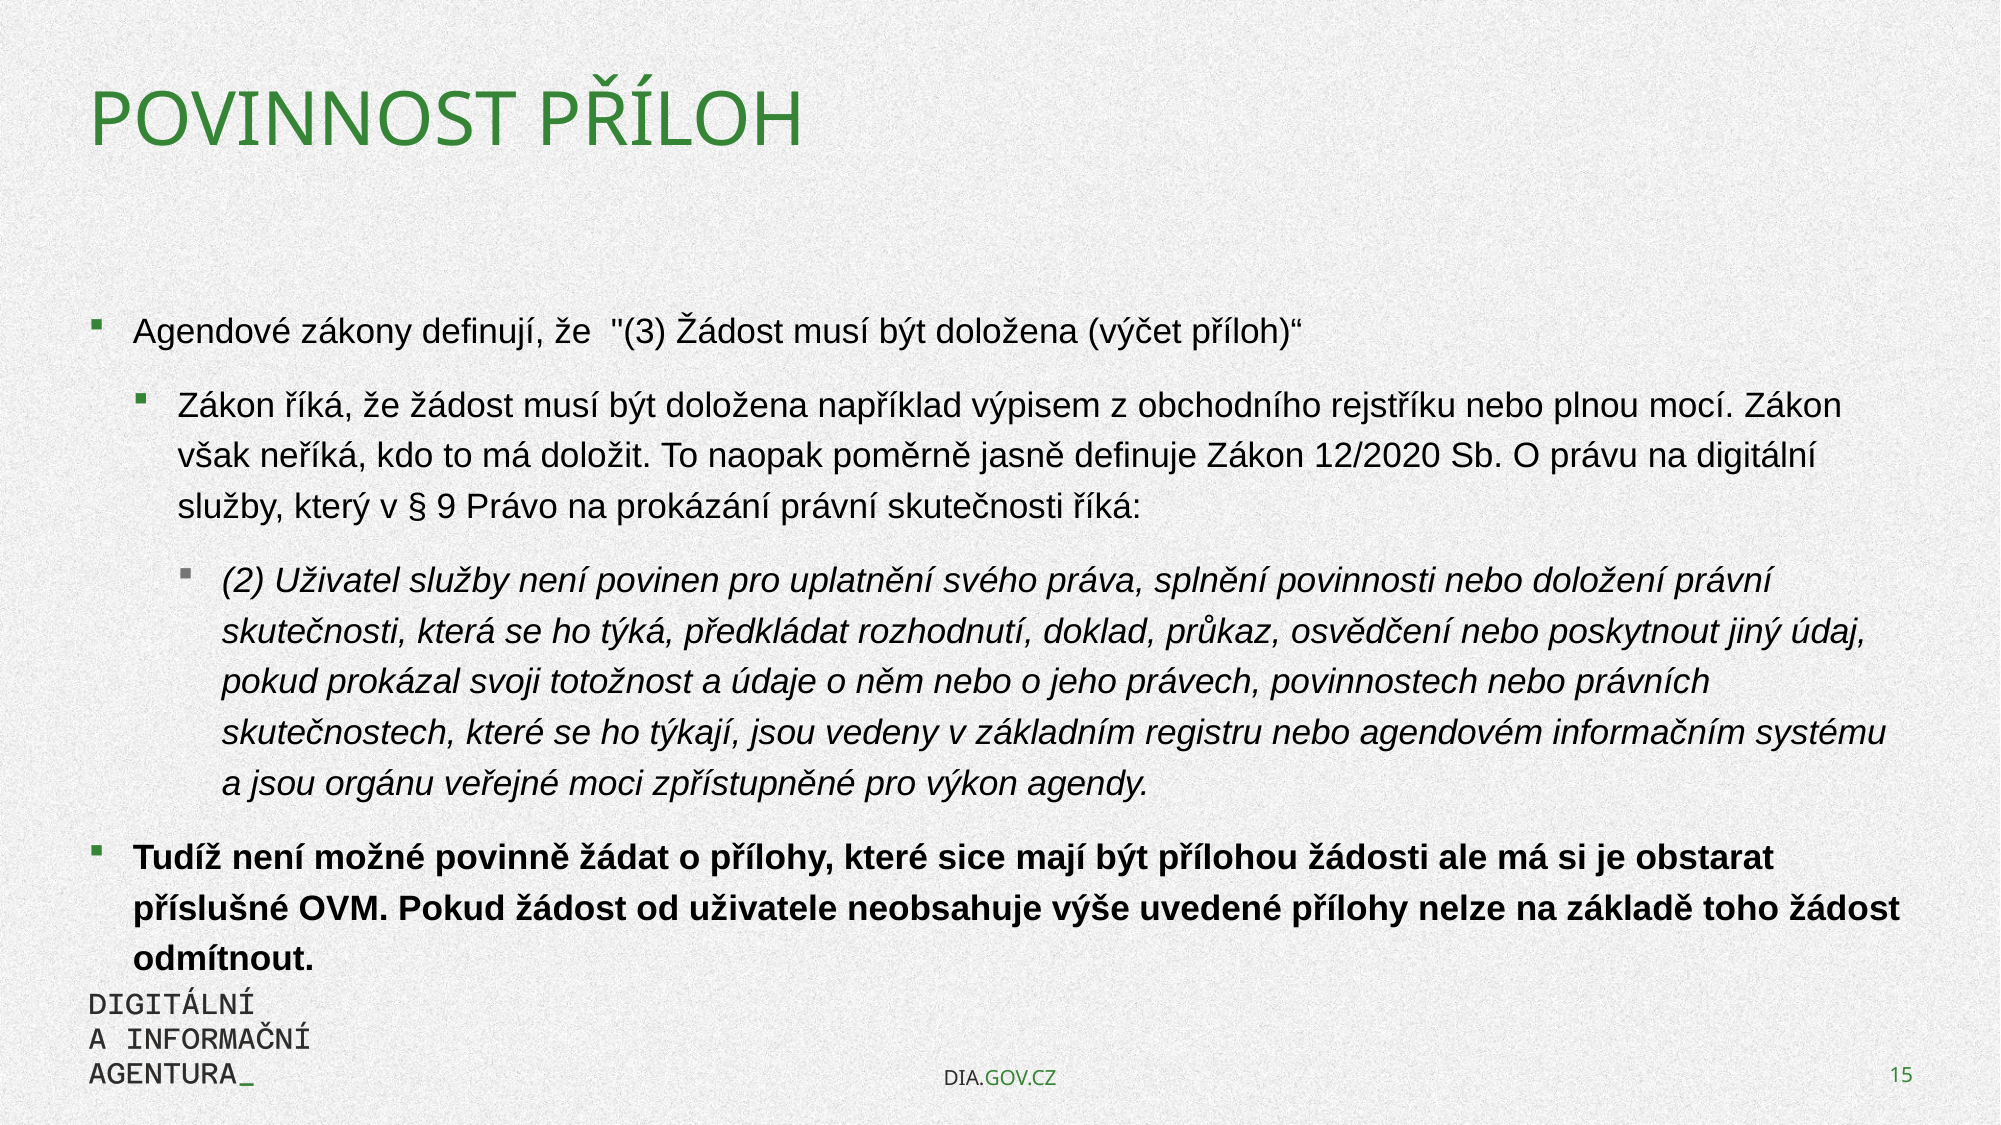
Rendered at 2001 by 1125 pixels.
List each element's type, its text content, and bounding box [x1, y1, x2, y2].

picture [0, 0, 2001, 1125]
title Povinnost příloh [88, 70, 1912, 284]
footer DIA.GOV.CZ [558, 1037, 1442, 1098]
list Agendové zákony definují, že "(3) Žádost musí být doložena (výčet příloh)“ Zákon říká, že žádost musí být doložena například výpisem z obchodního rejstříku nebo plnou mocí. Zákon však neříká, kdo to má doložit. To naopak poměrně jasně definuje Zákon 12/2020 Sb. O právu na digitální služby, který v § 9 Právo na prokázání právní skutečnosti říká: (2) Uživatel služby není povinen pro uplatnění svého práva, splnění povinnosti nebo doložení právní skutečnosti, která se ho týká, předkládat rozhodnutí, doklad, průkaz, osvědčení nebo poskytnout jiný údaj, pokud prokázal svoji totožnost a údaje o něm nebo o jeho právech, povinnostech nebo právních skutečnostech, které se ho týkají, jsou vedeny v základním registru nebo agendovém informačním systému a jsou orgánu veřejné moci zpřístupněné pro výkon agendy. Tudíž není možné povinně žádat o přílohy, které sice mají být přílohou žádosti ale má si je obstarat příslušné OVM. Pokud žádost od uživatele neobsahuje výše uvedené přílohy nelze na základě toho žádost odmítnout. [88, 299, 1912, 980]
slide_number 15 [1612, 1037, 1928, 1098]
